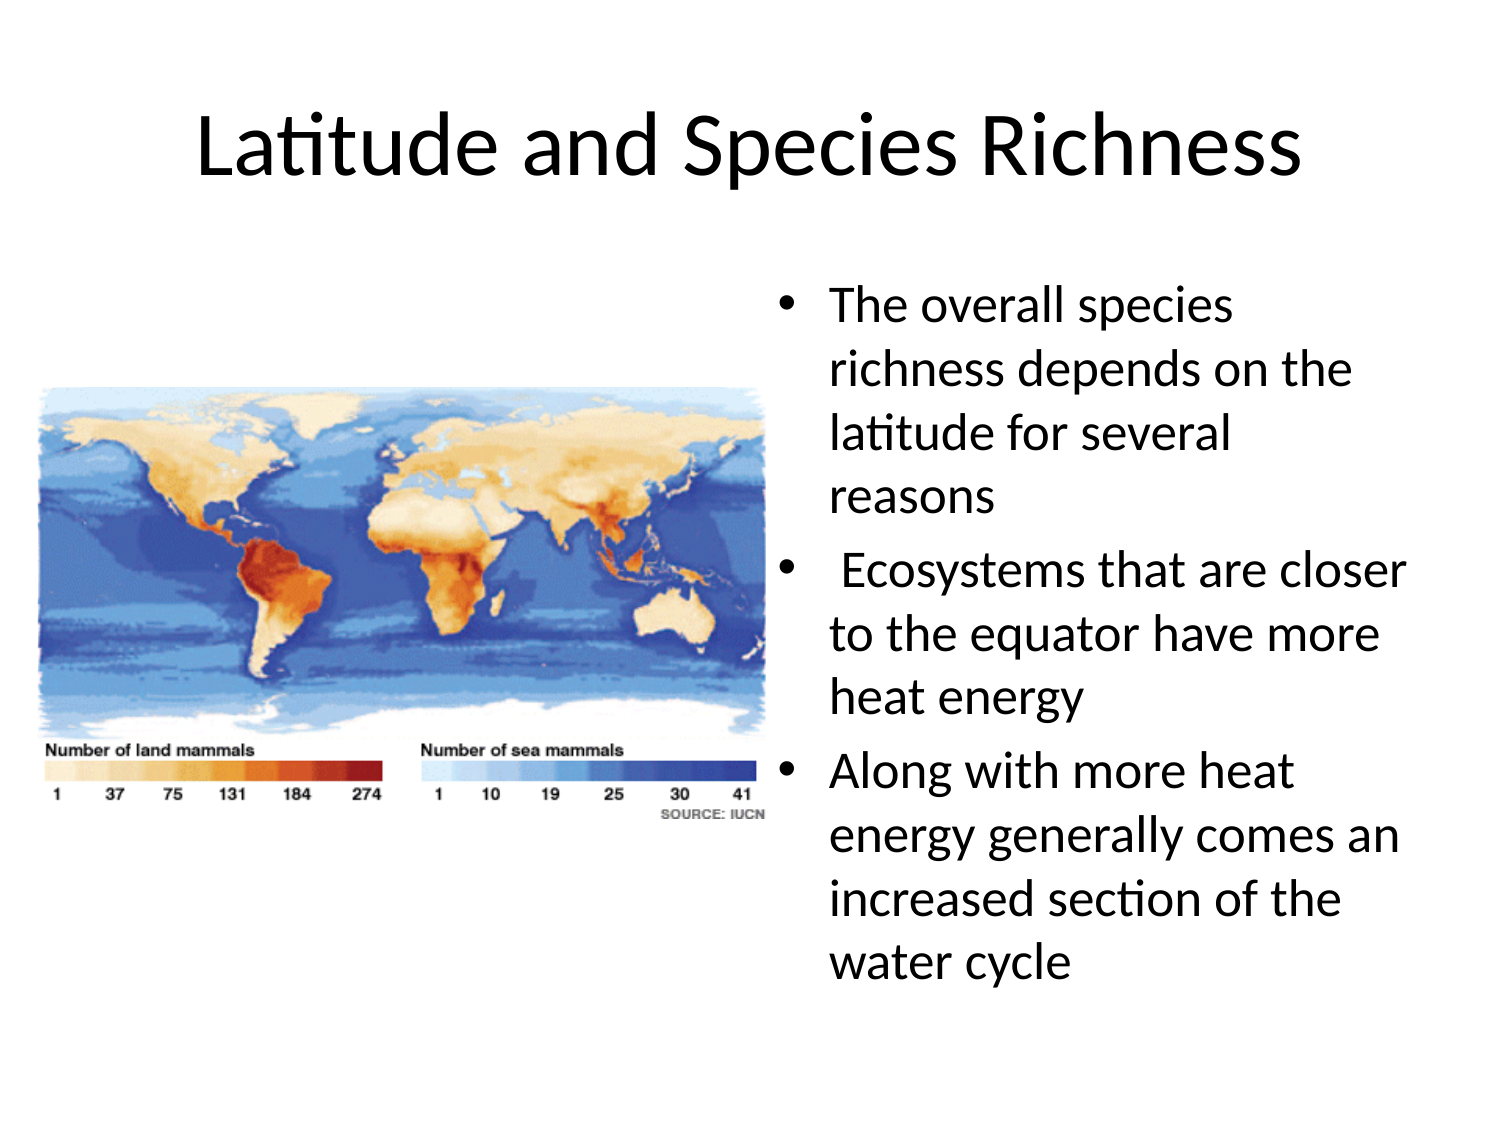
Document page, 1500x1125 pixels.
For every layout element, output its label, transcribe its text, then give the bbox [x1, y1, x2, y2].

picture [37, 387, 766, 820]
title Latitude and Species Richness [75, 45, 1425, 233]
list The overall species richness depends on the latitude for several reasons Ecosystems that are closer to the equator have more heat energy Along with more heat energy generally comes an increased section of the water cycle [762, 262, 1425, 1005]
